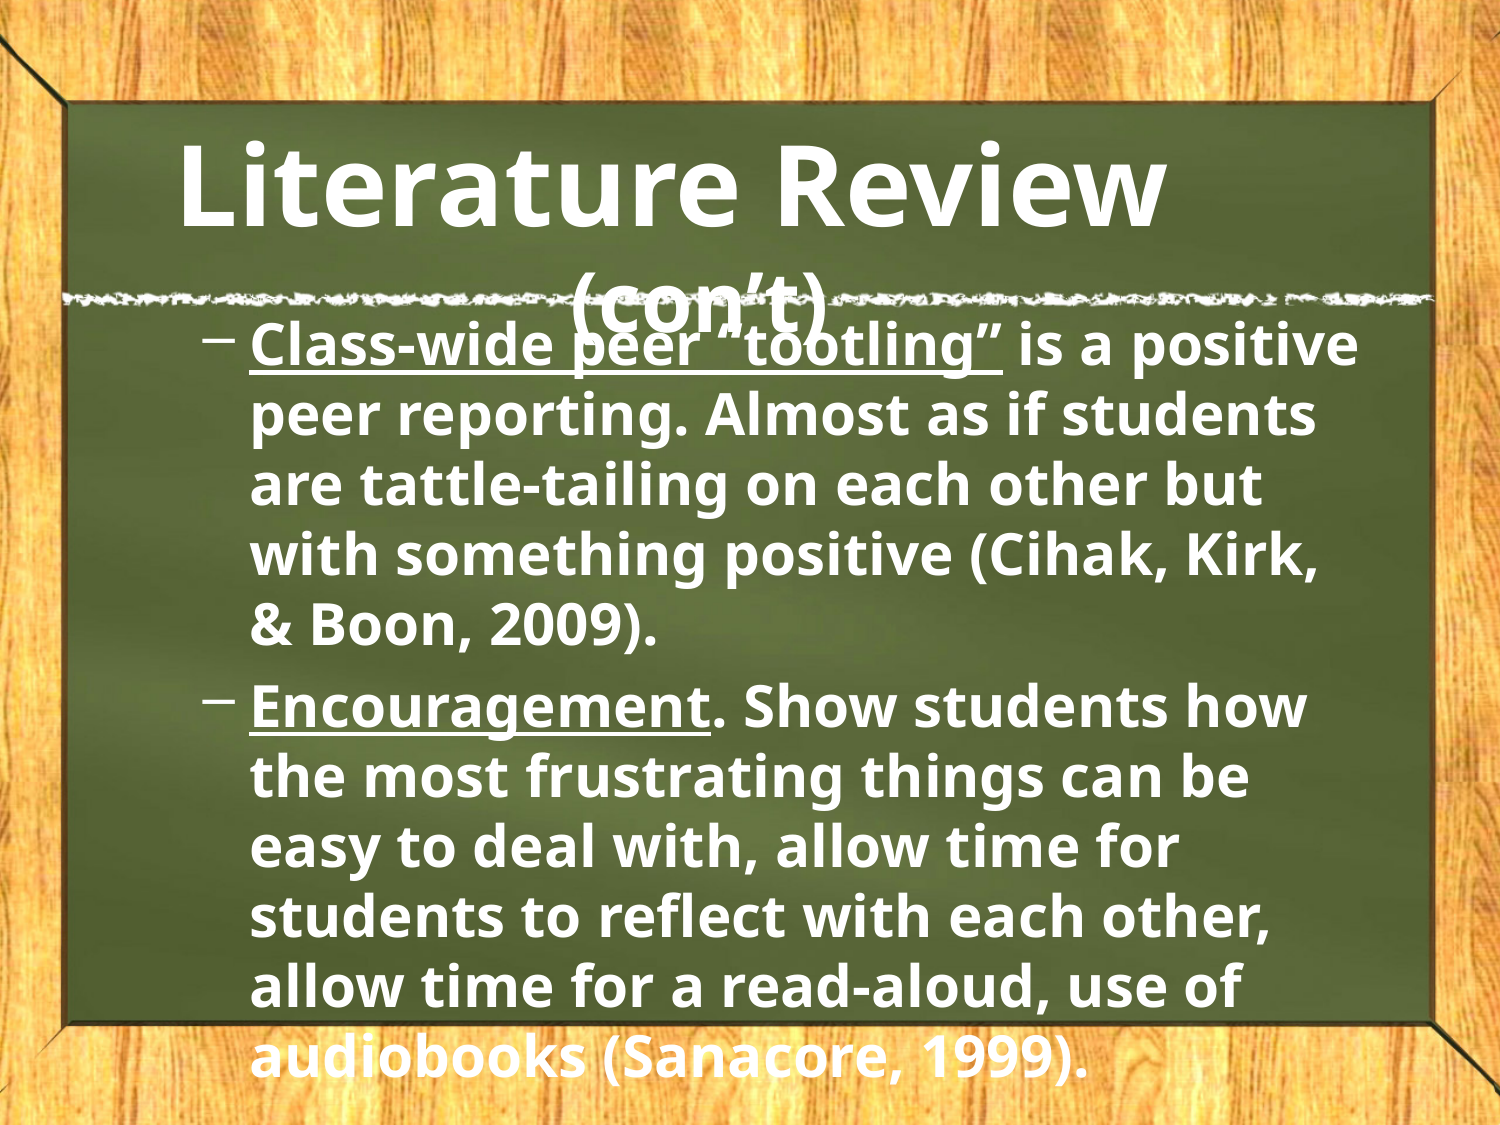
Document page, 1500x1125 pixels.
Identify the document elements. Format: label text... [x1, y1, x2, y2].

title Literature Review (con’t) [112, 137, 1288, 299]
picture [0, 0, 1500, 1125]
list Class-wide peer “tootling” is a positive peer reporting. Almost as if students are tattle-tailing on each other but with something positive (Cihak, Kirk, & Boon, 2009). Encouragement. Show students how the most frustrating things can be easy to deal with, allow time for students to reflect with each other, allow time for a read-aloud, use of audiobooks (Sanacore, 1999). [112, 299, 1388, 976]
